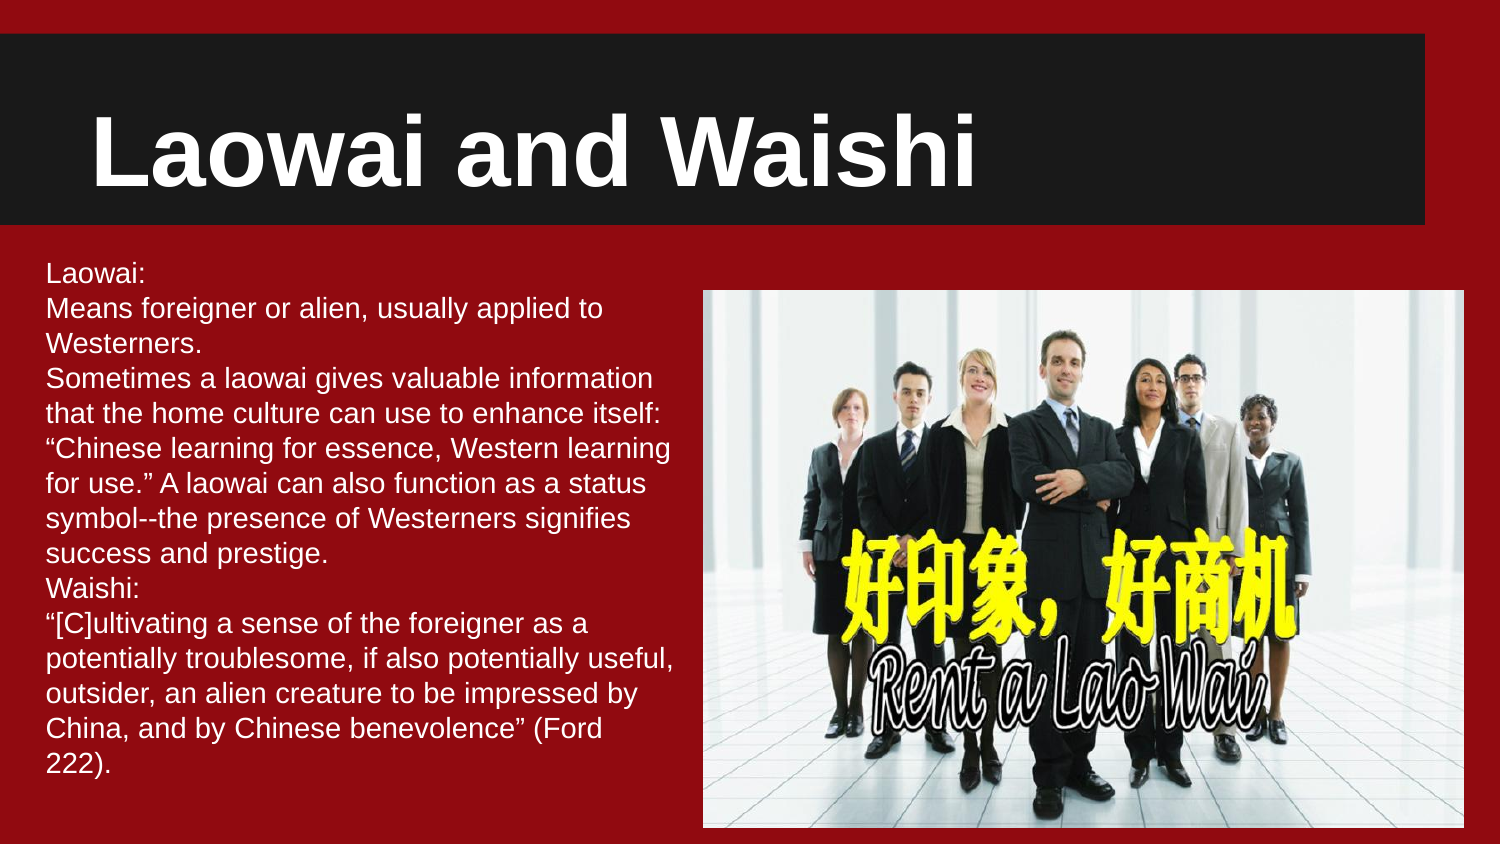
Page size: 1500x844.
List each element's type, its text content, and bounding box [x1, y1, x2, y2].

list Laowai: Means foreigner or alien, usually applied to Westerners. Sometimes a laowai gives valuable information that the home culture can use to enhance itself: “Chinese learning for essence, Western learning for use.” A laowai can also function as a status symbol--the presence of Westerners signifies success and prestige. Waishi: “[C]ultivating a sense of the foreigner as a potentially troublesome, if also potentially useful, outsider, an alien creature to be impressed by China, and by Chinese benevolence” (Ford 222). [30, 239, 692, 844]
title Laowai and Waishi [75, 33, 1425, 221]
picture [703, 290, 1465, 828]
